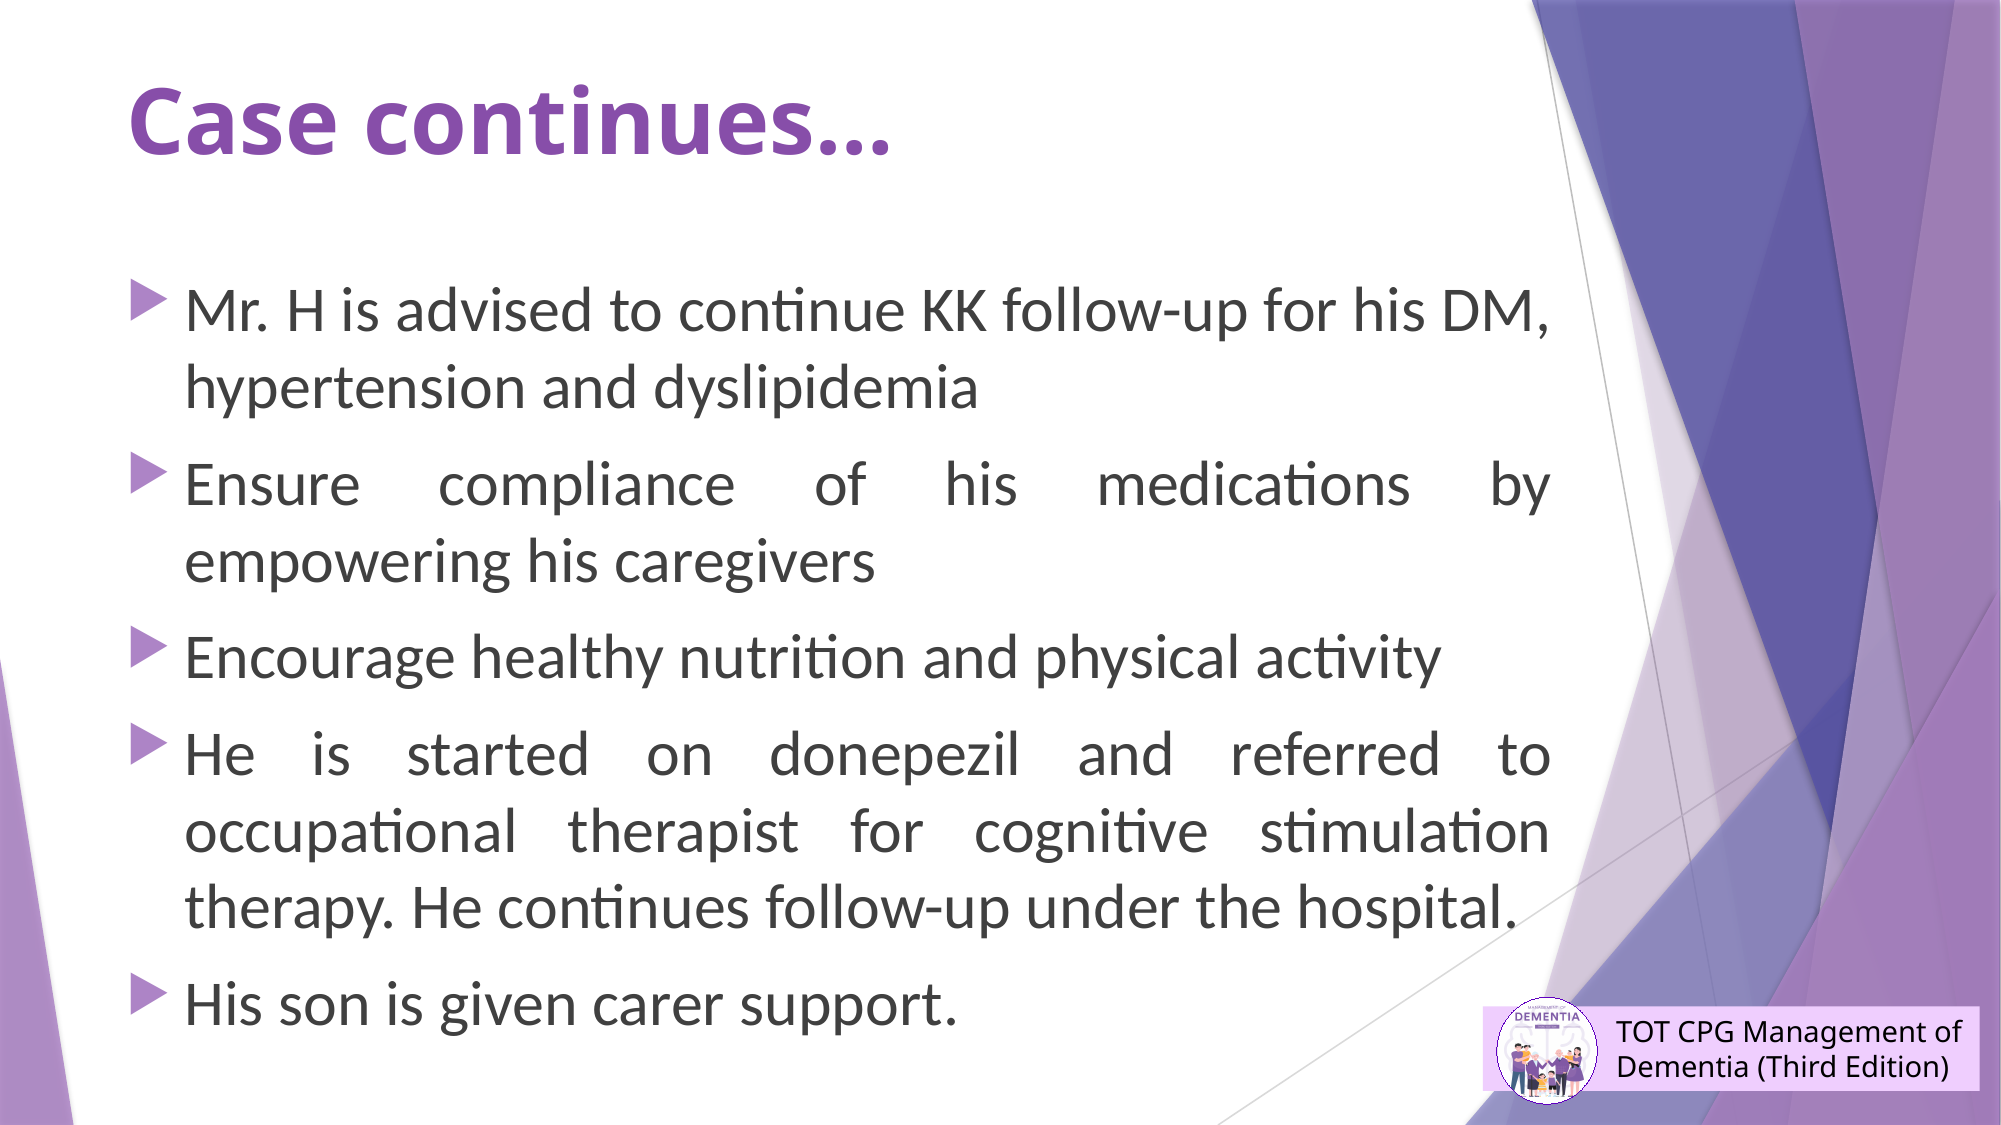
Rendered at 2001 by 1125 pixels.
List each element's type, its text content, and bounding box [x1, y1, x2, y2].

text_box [1482, 996, 1981, 1105]
title Case continues… [111, 55, 1522, 260]
list Mr. H is advised to continue KK follow-up for his DM, hypertension and dyslipidemia Ensure compliance of his medications by empowering his caregivers Encourage healthy nutrition and physical activity He is started on donepezil and referred to occupational therapist for cognitive stimulation therapy. He continues follow-up under the hospital. His son is given carer support. [111, 260, 1569, 1056]
